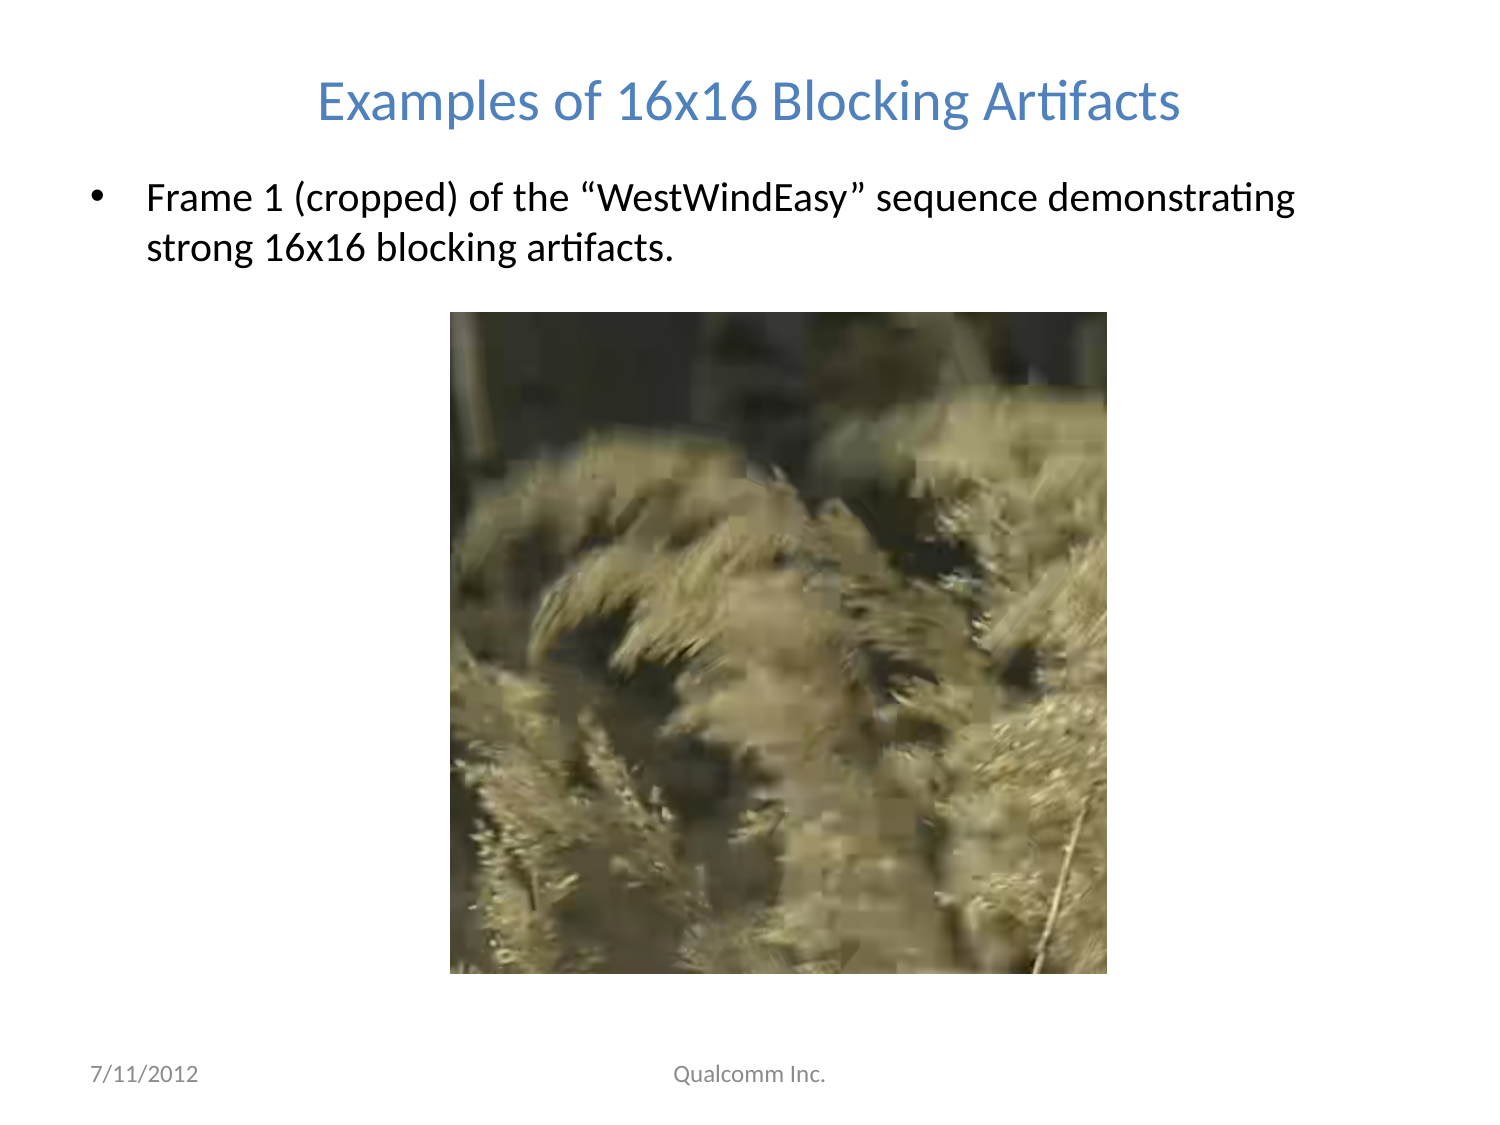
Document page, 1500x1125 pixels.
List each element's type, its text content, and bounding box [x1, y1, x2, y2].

picture [449, 312, 1107, 975]
title Examples of 16x16 Blocking Artifacts [75, 45, 1425, 150]
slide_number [75, 1042, 425, 1103]
list Frame 1 (cropped) of the “WestWindEasy” sequence demonstrating strong 16x16 blocking artifacts. [75, 162, 1425, 1005]
footer Qualcomm Inc. [512, 1042, 988, 1103]
